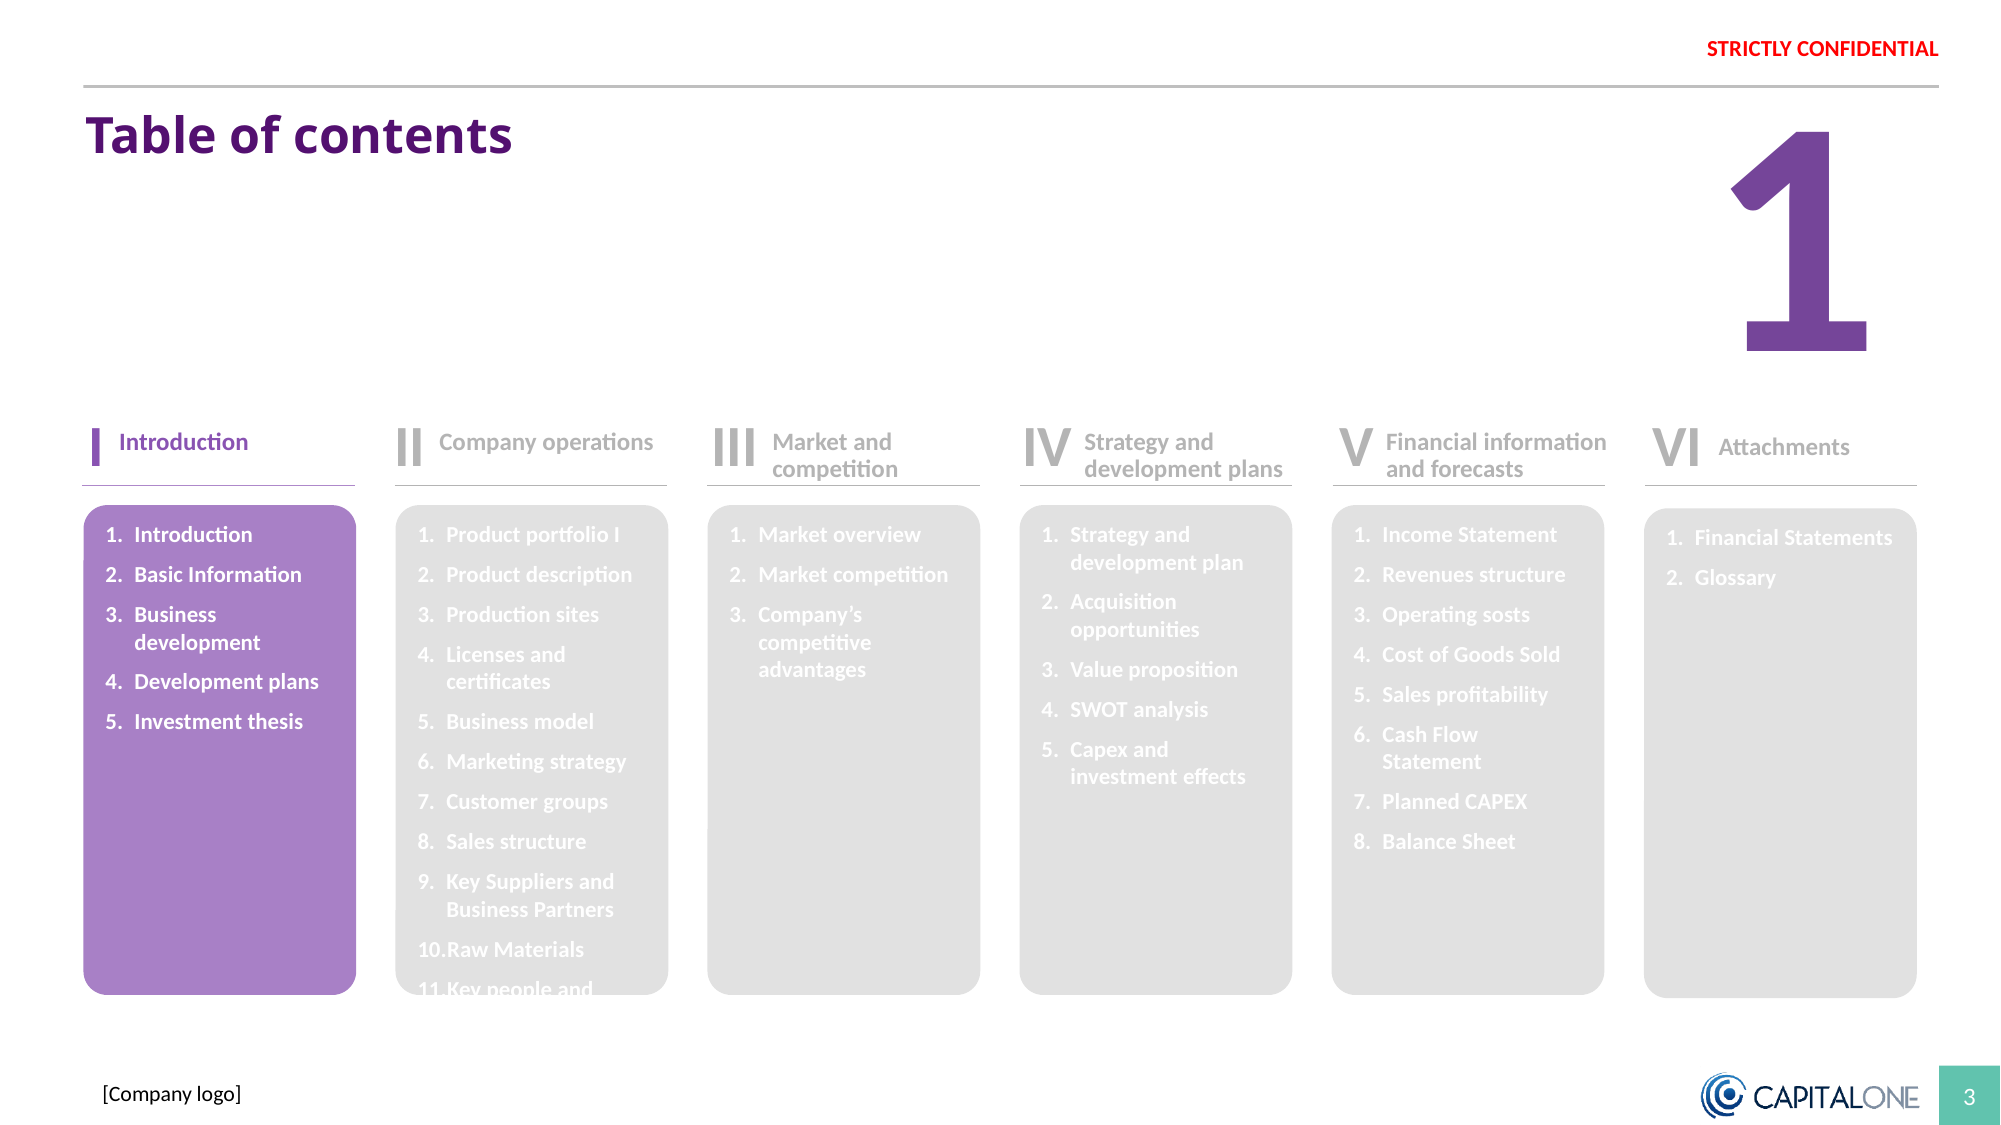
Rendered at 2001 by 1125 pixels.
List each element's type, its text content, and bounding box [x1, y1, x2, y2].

text_box Table of contents [70, 77, 1045, 184]
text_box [82, 415, 1918, 486]
picture [1700, 1066, 1933, 1125]
text_box 1 [1671, 86, 1917, 347]
text_box Financial Statements Glossary [1643, 508, 1917, 999]
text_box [83, 505, 1605, 995]
